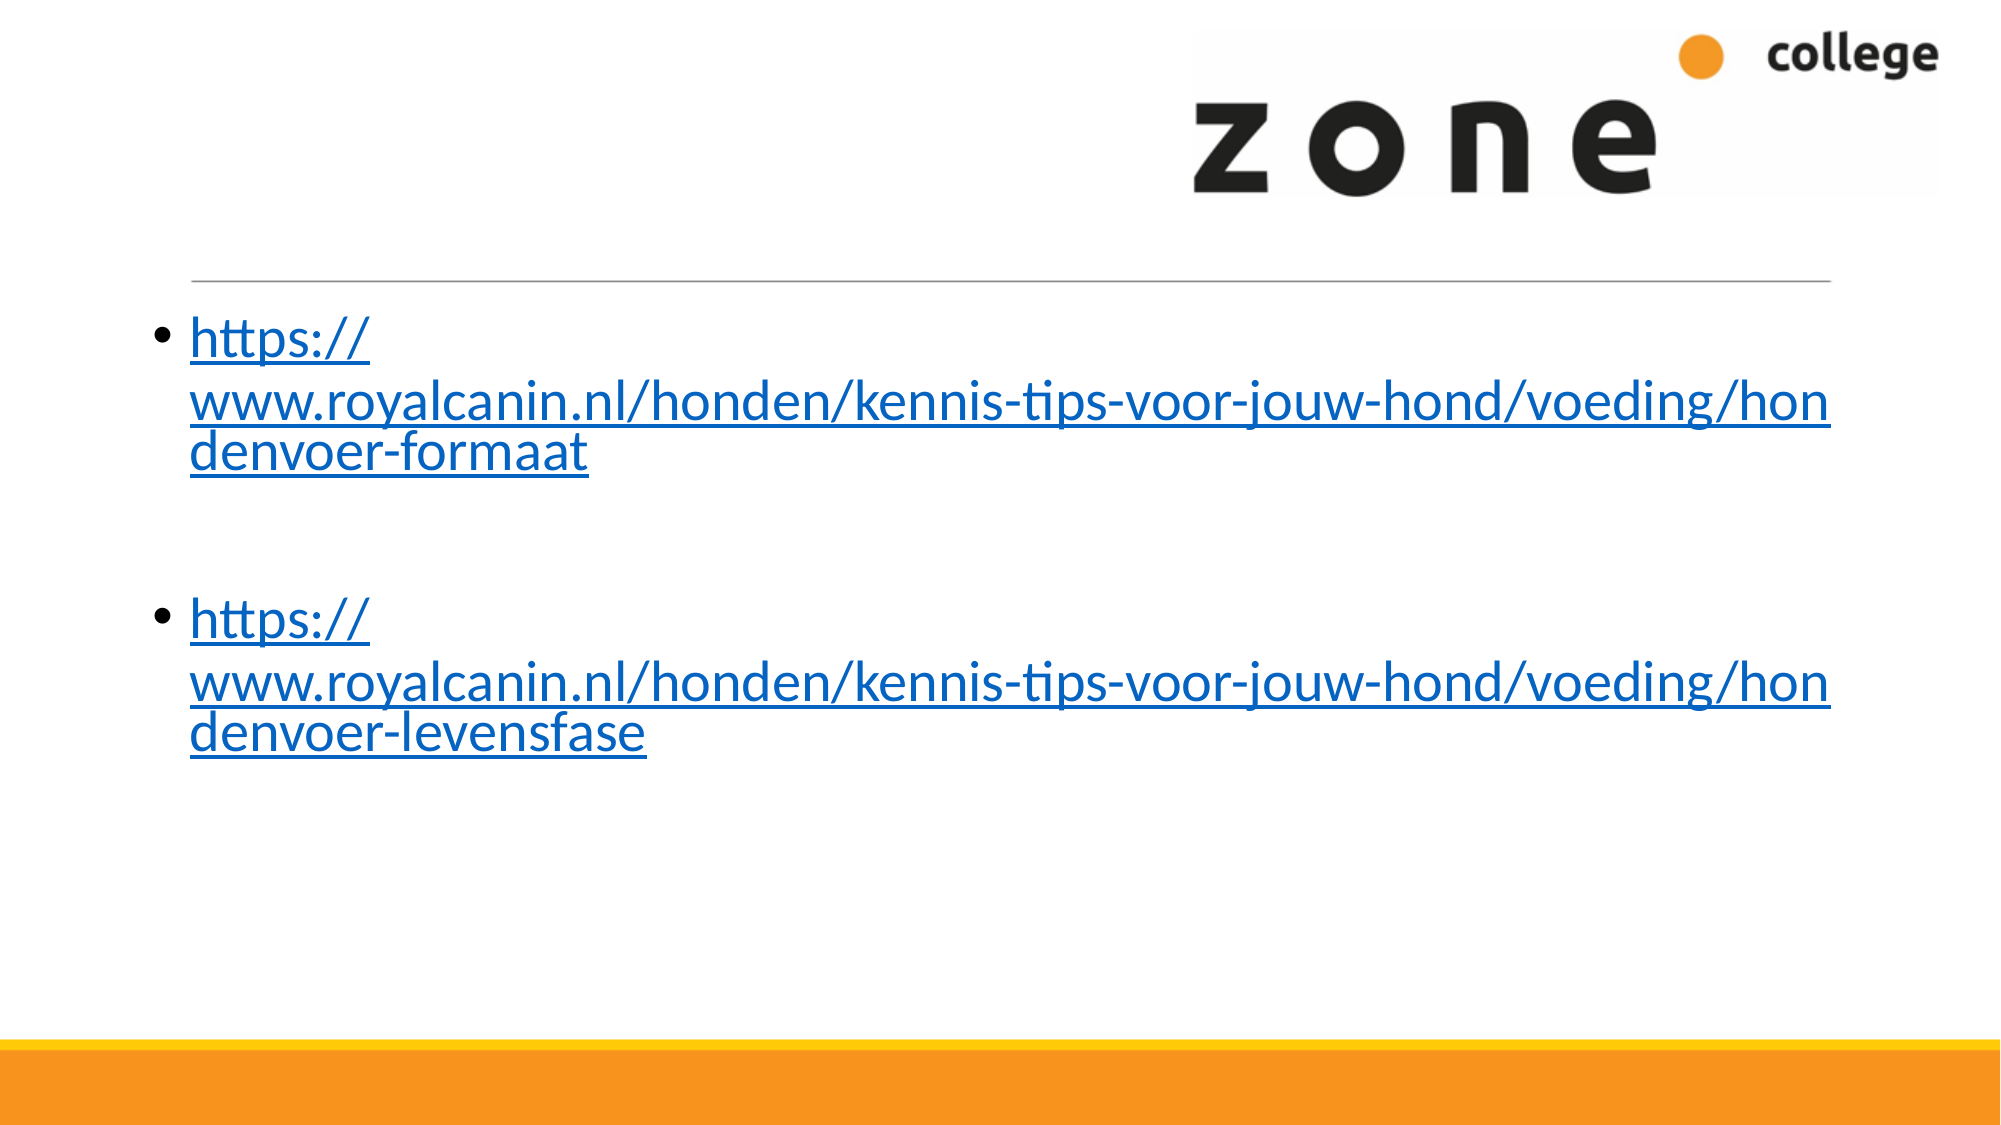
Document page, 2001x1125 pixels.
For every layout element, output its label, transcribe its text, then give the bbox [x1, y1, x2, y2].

list https://www.royalcanin.nl/honden/kennis-tips-voor-jouw-hond/voeding/hondenvoer-formaat https://www.royalcanin.nl/honden/kennis-tips-voor-jouw-hond/voeding/hondenvoer-levensfase [137, 299, 1863, 1014]
picture [0, 0, 2001, 1125]
